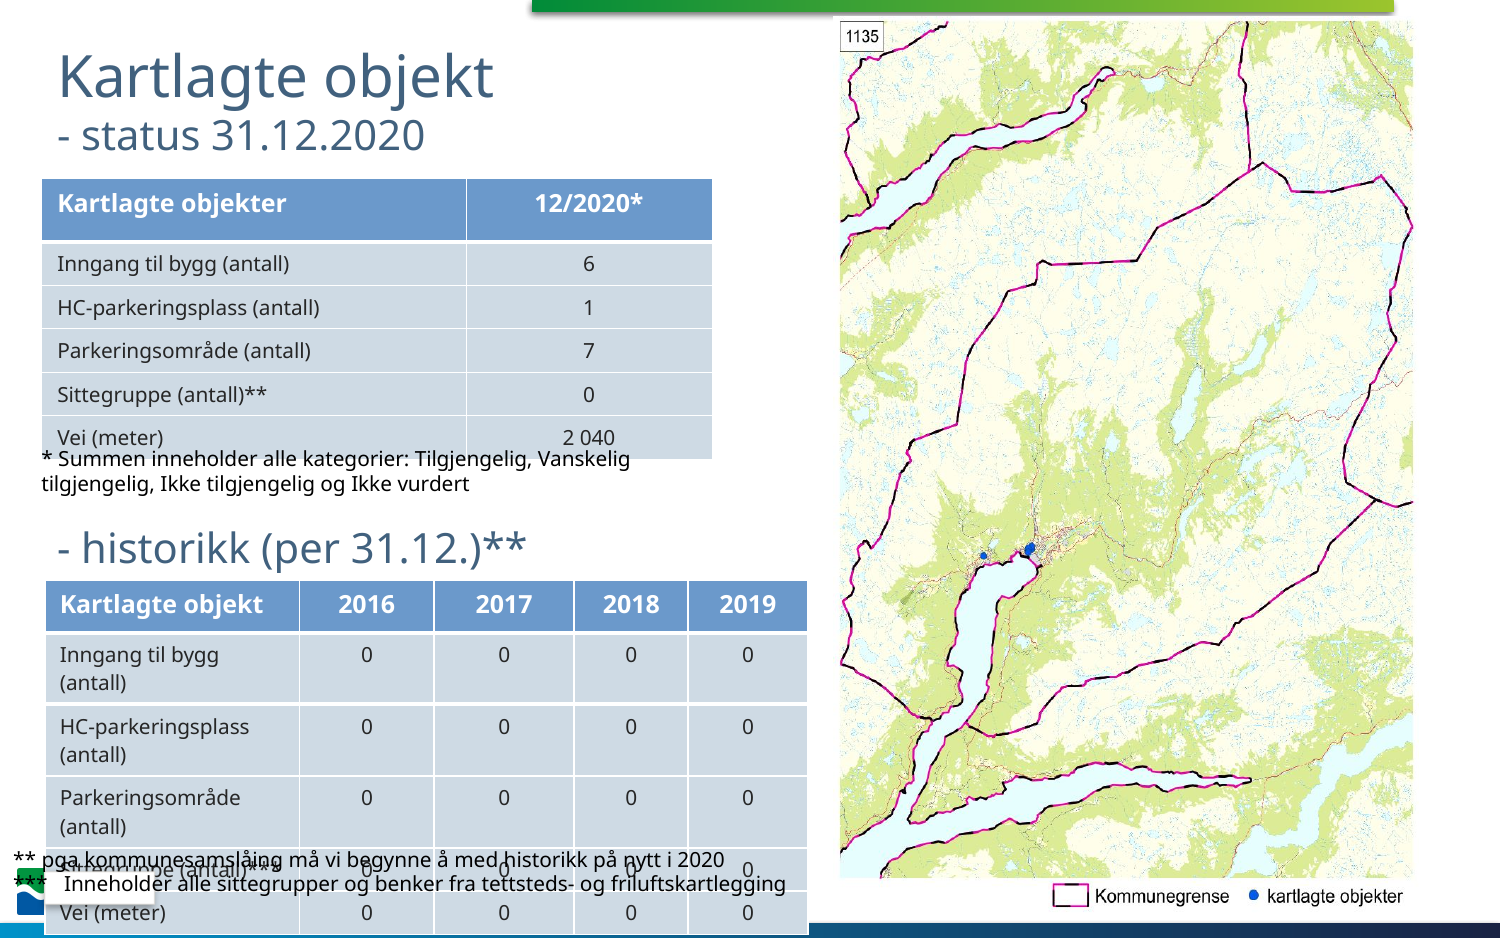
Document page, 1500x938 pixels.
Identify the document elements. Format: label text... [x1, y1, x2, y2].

table_header 2018 [575, 581, 687, 631]
text_box Kartlagte objekt - status 31.12.2020 [42, 24, 828, 167]
picture [833, 16, 1419, 913]
text_box - historikk (per 31.12.)** [42, 496, 828, 580]
table_header Kartlagte objekt [46, 581, 299, 631]
table_cell 7 [467, 329, 712, 372]
table_cell Vei (meter) [42, 416, 466, 438]
text_box * Summen inneholder alle kategorier: Tilgjengelig, Vanskelig tilgjengelig, Ikke tilgjengelig og Ikke vurdert [26, 438, 711, 504]
table_cell 0 [467, 373, 712, 415]
table_cell 0 [300, 904, 433, 934]
table_cell 0 [689, 635, 807, 702]
table_cell HC-parkeringsplass (antall) [42, 286, 466, 328]
table_cell 0 [689, 706, 807, 775]
table_header Kartlagte objekter [42, 179, 466, 240]
table_header 12/2020* [467, 179, 712, 240]
table_cell 0 [300, 777, 433, 838]
table_header 2016 [300, 581, 433, 631]
table_cell 0 [435, 777, 573, 838]
table_cell 2 040 [467, 416, 712, 459]
table_cell 0 [575, 706, 687, 775]
table_cell 0 [575, 904, 687, 934]
table_cell 0 [435, 904, 573, 934]
table_cell 1 [467, 286, 712, 328]
table_cell 0 [300, 635, 433, 702]
table_cell 6 [467, 244, 712, 285]
table_cell Inngang til bygg (antall) [42, 244, 466, 285]
table_cell 0 [435, 635, 573, 702]
table_cell 0 [575, 777, 687, 838]
table_cell 0 [689, 892, 807, 934]
table_cell HC-parkeringsplass (antall) [46, 706, 299, 775]
table_header 2017 [435, 581, 573, 631]
table_cell Parkeringsområde (antall) [42, 329, 466, 372]
table_cell Inngang til bygg (antall) [46, 635, 299, 702]
table_cell Vei (meter) [46, 904, 299, 934]
table_cell 0 [300, 706, 433, 775]
table_cell 0 [575, 635, 687, 702]
table_cell Parkeringsområde (antall) [46, 777, 299, 838]
table_header 2019 [689, 581, 807, 631]
table_cell Sittegruppe (antall)** [42, 373, 466, 415]
table_cell 0 [689, 777, 807, 847]
text_box ** pga kommunesamslåing må vi begynne å med historikk på nytt i 2020 *** Inneholder alle sittegrupper og benker fra tettsteds- og friluftskartlegging [0, 838, 802, 904]
table_cell 0 [435, 706, 573, 775]
table_cell 0 [802, 849, 807, 890]
